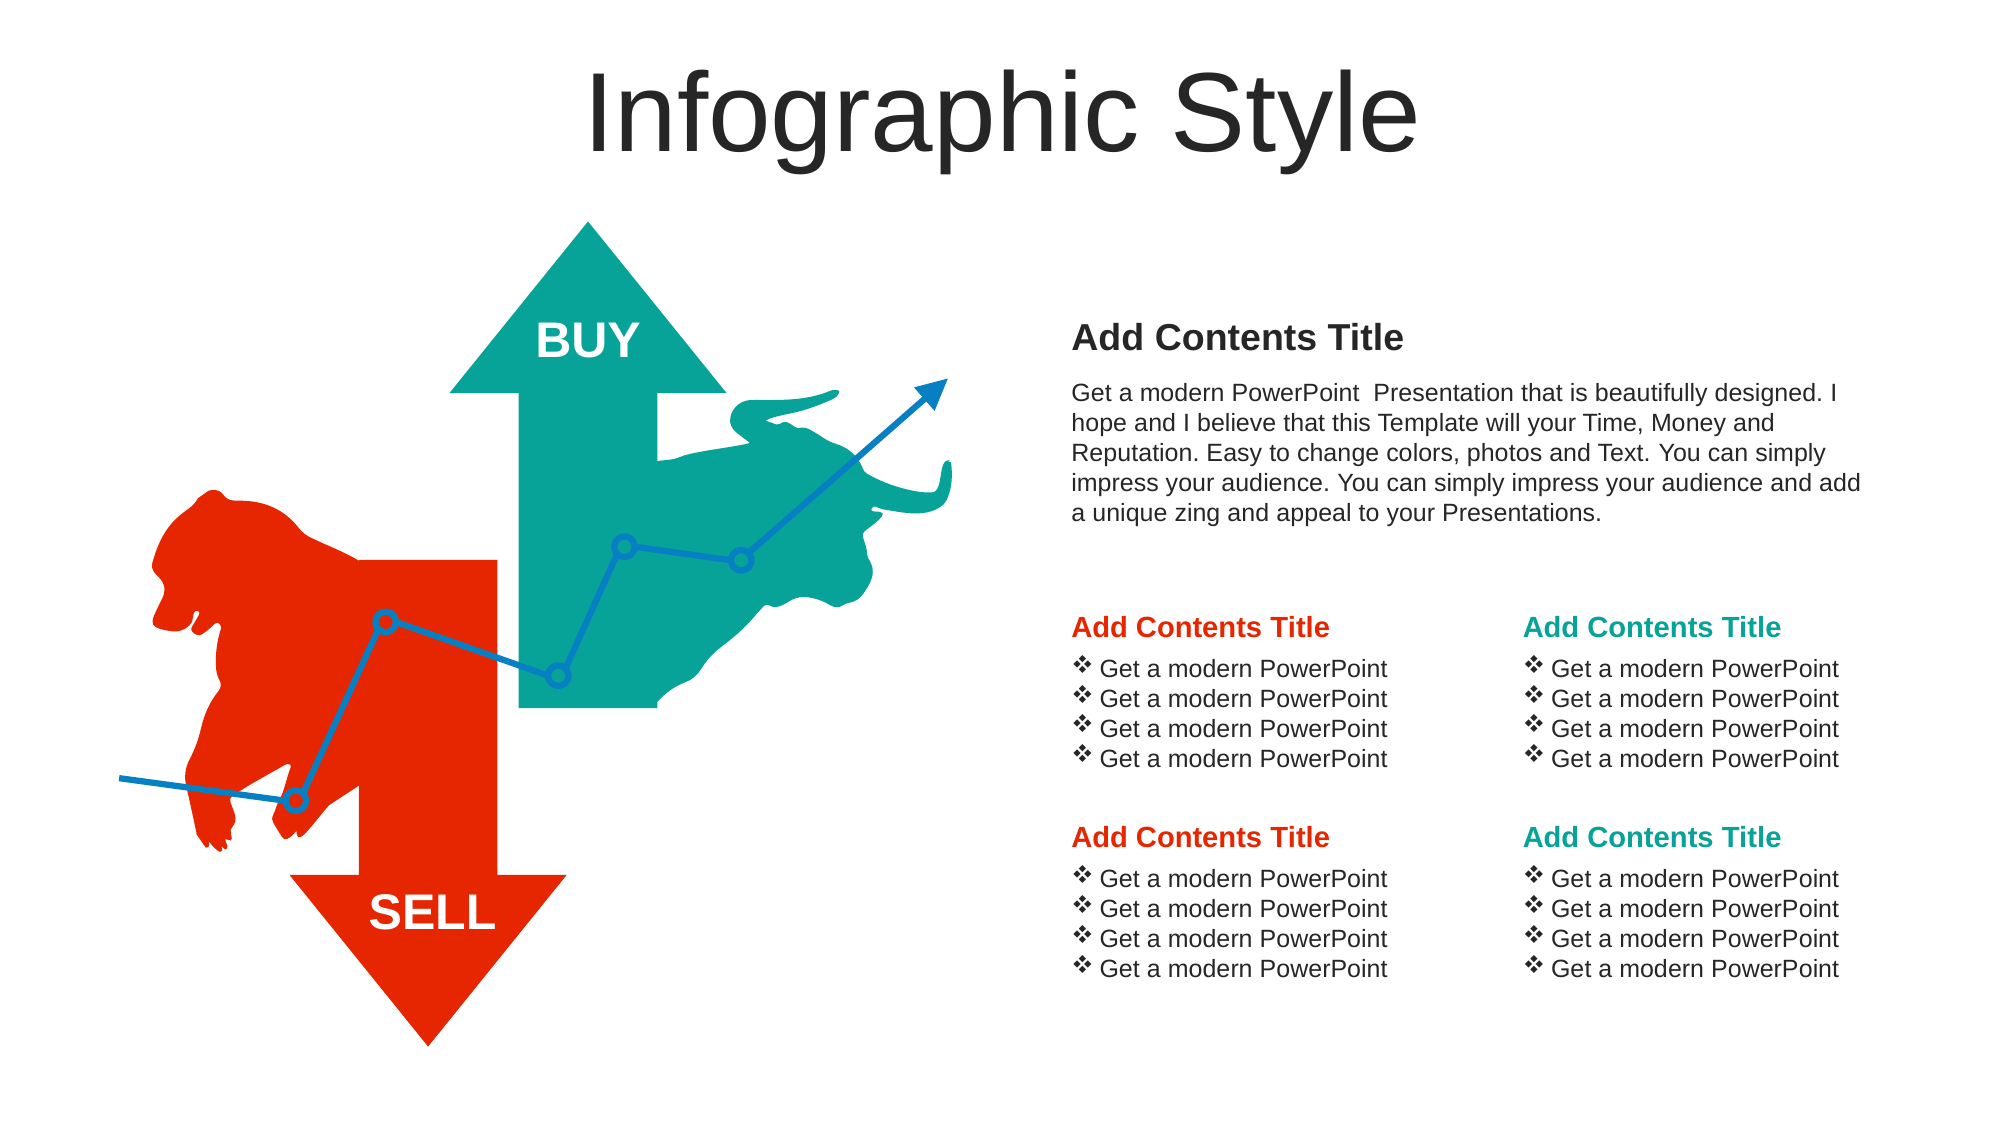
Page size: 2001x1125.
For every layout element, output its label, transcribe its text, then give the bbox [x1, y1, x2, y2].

list Infographic Style [53, 55, 1952, 175]
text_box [107, 221, 948, 1047]
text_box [1056, 305, 1881, 992]
